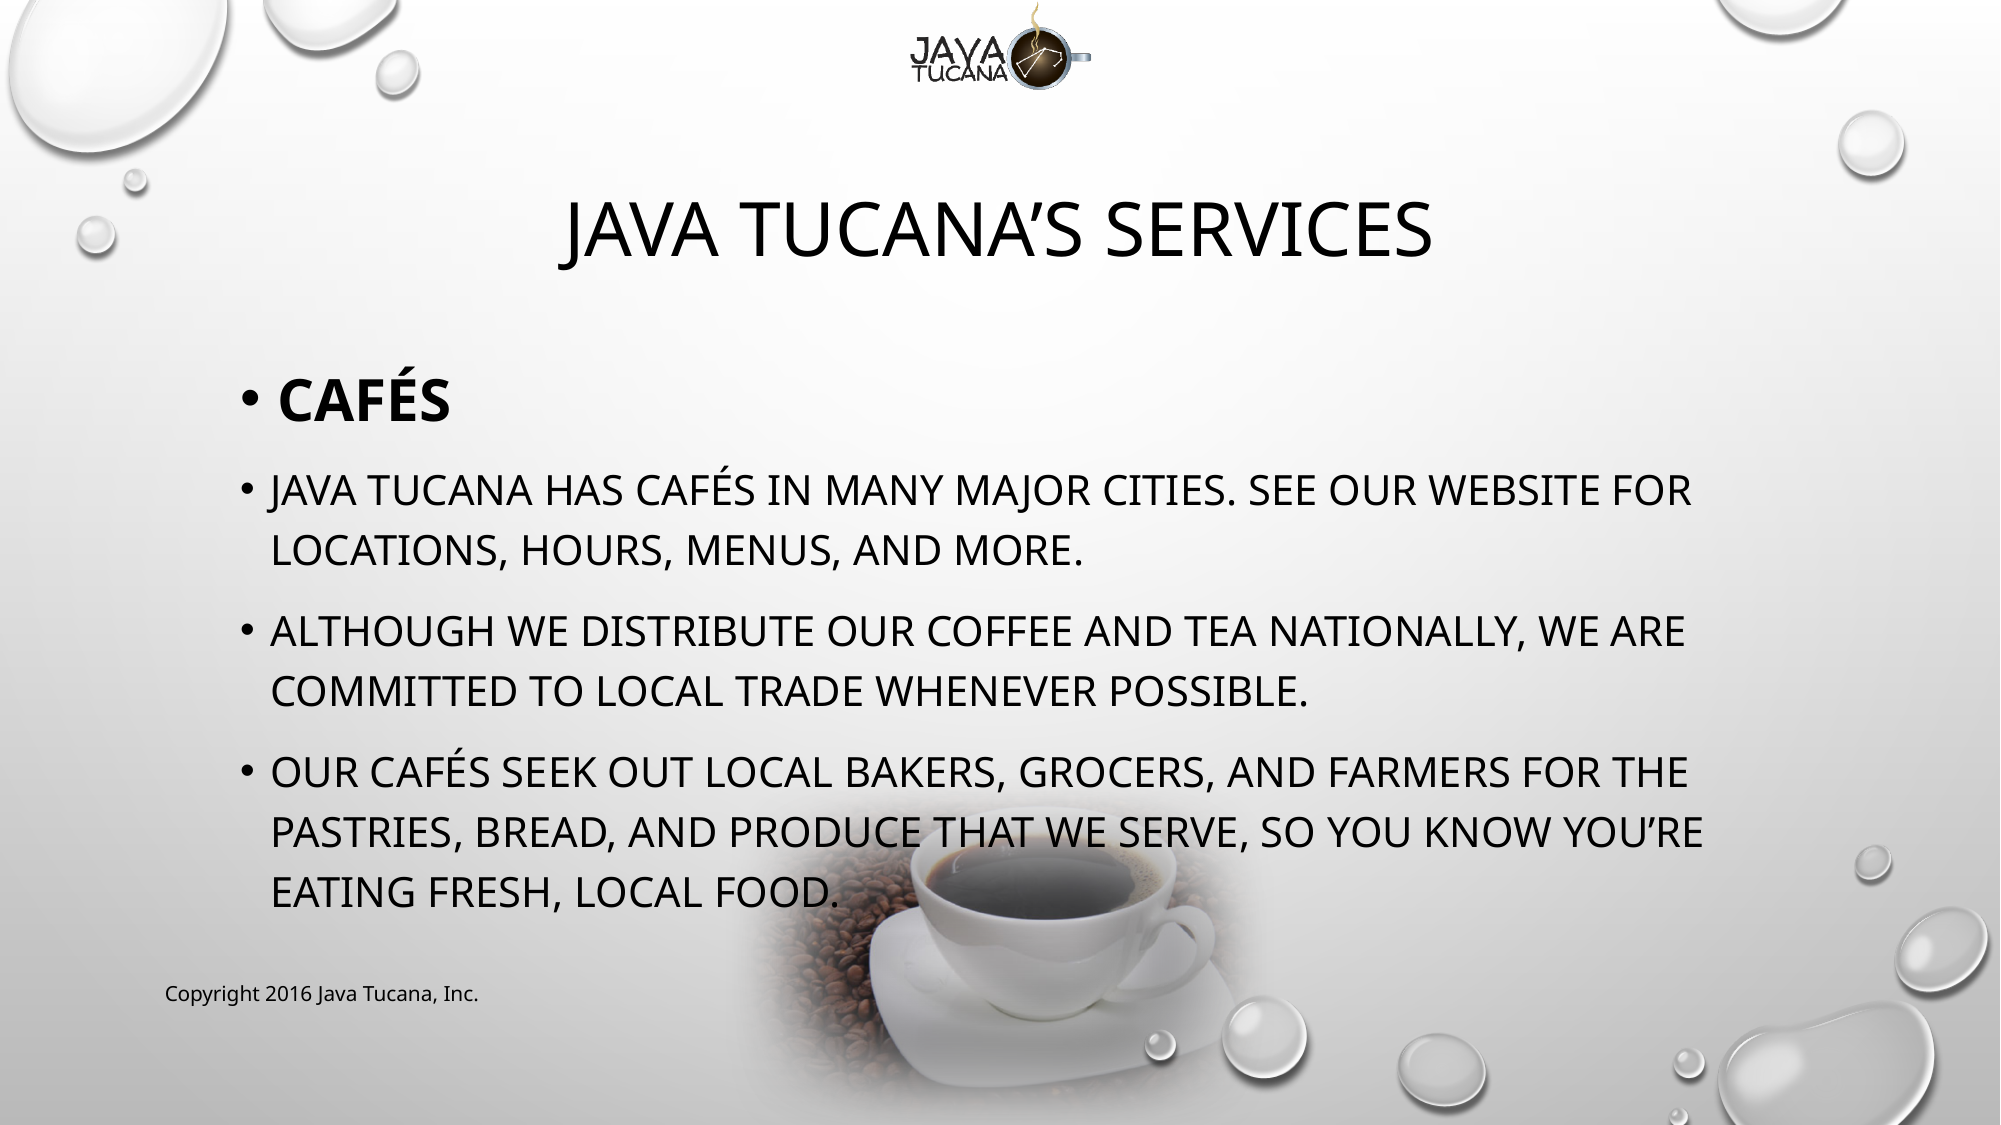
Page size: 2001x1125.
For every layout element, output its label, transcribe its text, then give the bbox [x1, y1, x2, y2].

footer Copyright 2016 Java Tucana, Inc. [149, 965, 1245, 1025]
picture [0, 0, 2000, 1125]
title Java Tucana’s Services [149, 101, 1851, 364]
list Cafés Java Tucana has cafés in many major cities. See our website for locations, hours, menus, and more. Although we distribute our coffee and tea nationally, we are committed to local trade whenever possible. Our cafés seek out local bakers, grocers, and farmers for the pastries, bread, and produce that we serve, so you know you’re eating fresh, local food. [225, 341, 1785, 1002]
